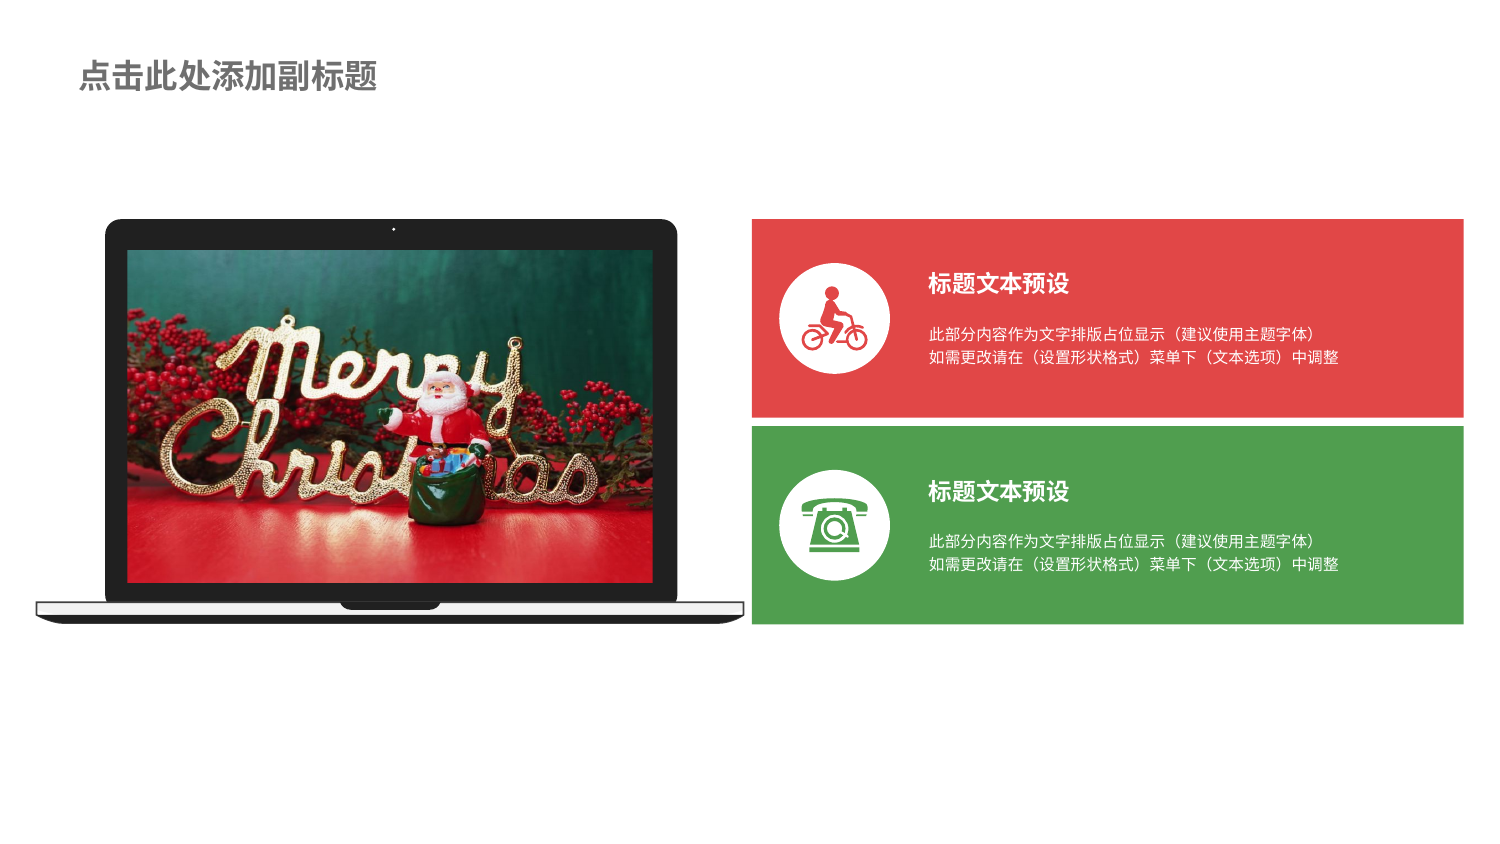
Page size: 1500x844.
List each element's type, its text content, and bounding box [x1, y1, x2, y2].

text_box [751, 425, 1464, 625]
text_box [751, 218, 1464, 418]
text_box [35, 218, 744, 624]
text_box 点击此处添加副标题 [58, 45, 792, 106]
